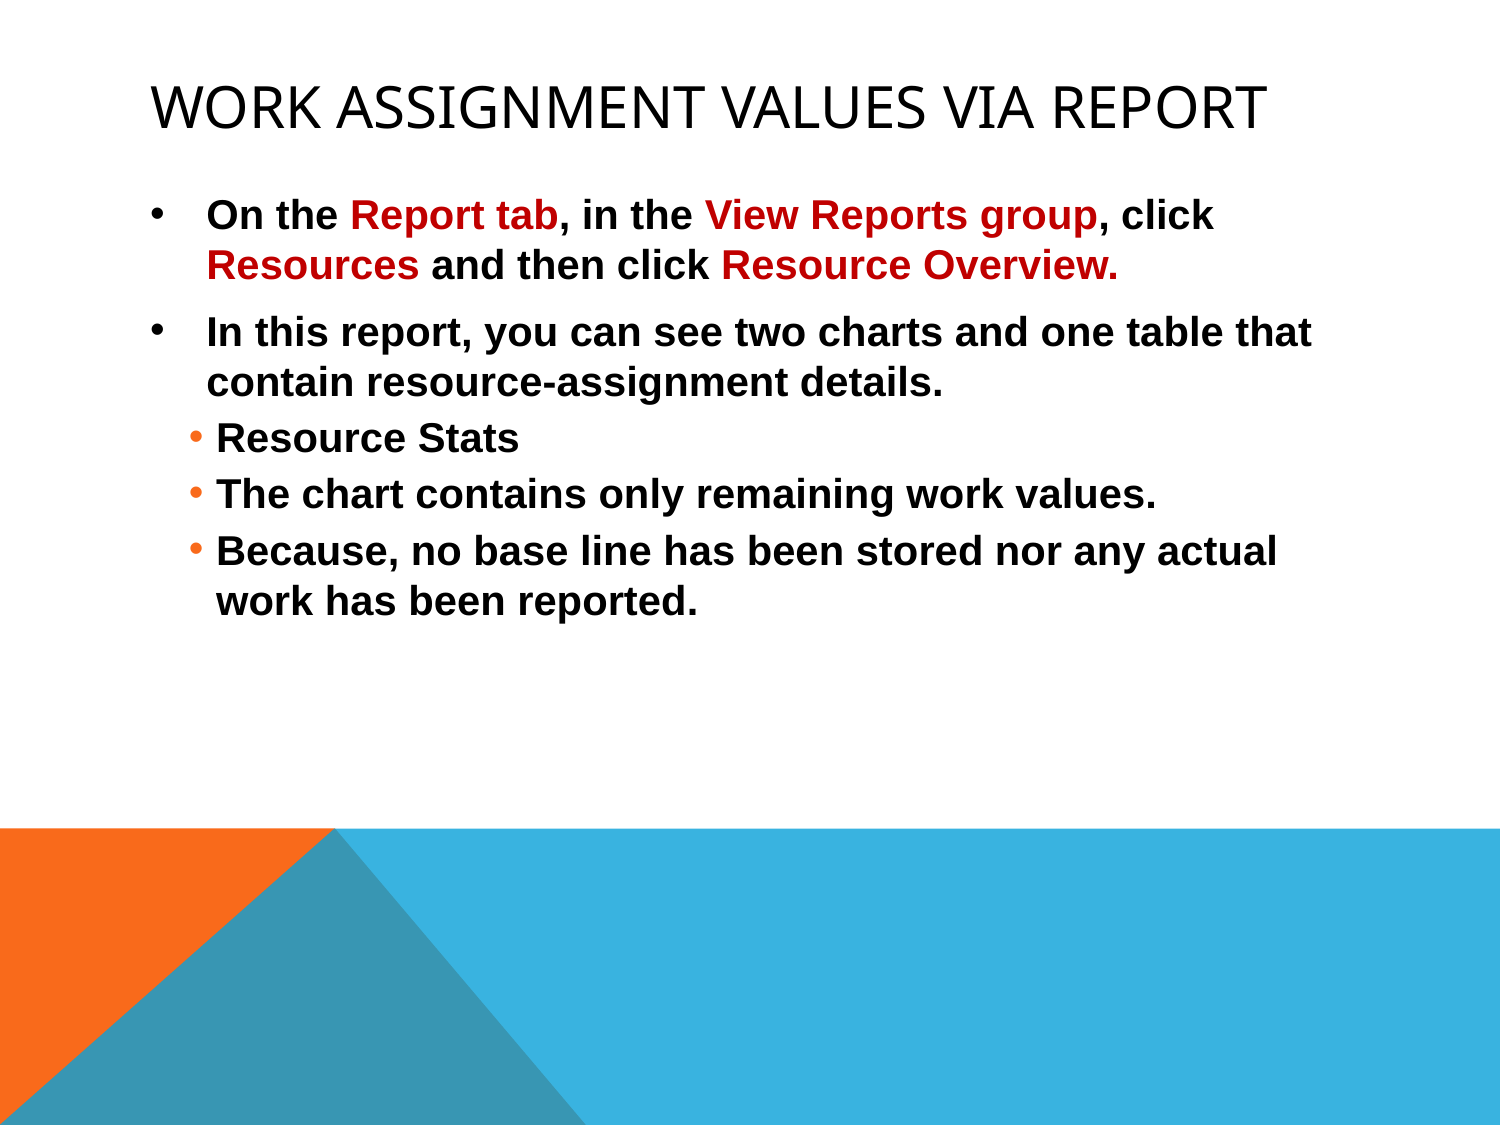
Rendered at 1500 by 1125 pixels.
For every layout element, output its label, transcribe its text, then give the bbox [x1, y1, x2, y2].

list On the Report tab, in the View Reports group, click Resources and then click Resource Overview. In this report, you can see two charts and one table that contain resource-assignment details. Resource Stats The chart contains only remaining work values. Because, no base line has been stored nor any actual work has been reported. [135, 180, 1369, 768]
title Work assignment values via report [135, 60, 1369, 150]
